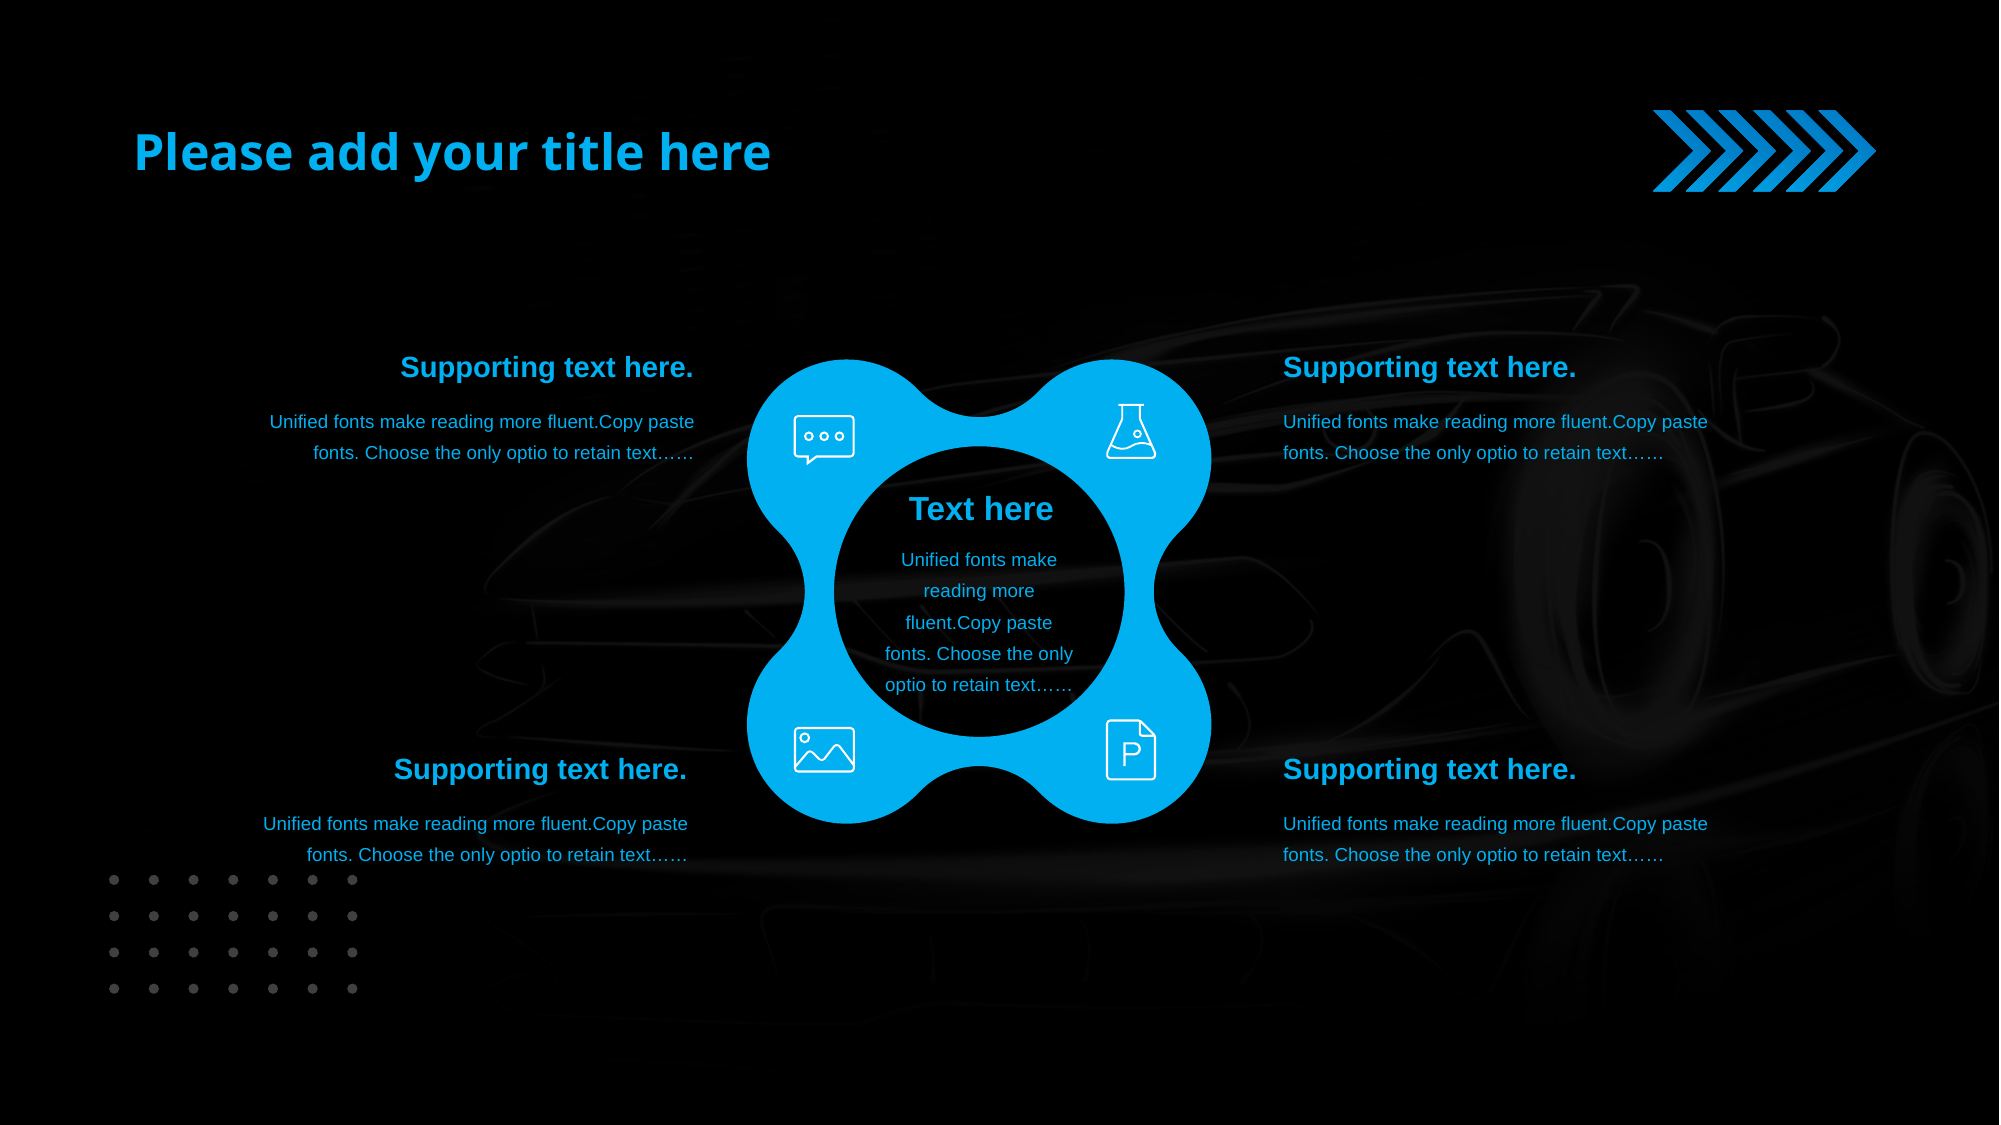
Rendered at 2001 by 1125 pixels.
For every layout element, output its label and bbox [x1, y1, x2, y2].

text_box [230, 341, 1741, 871]
